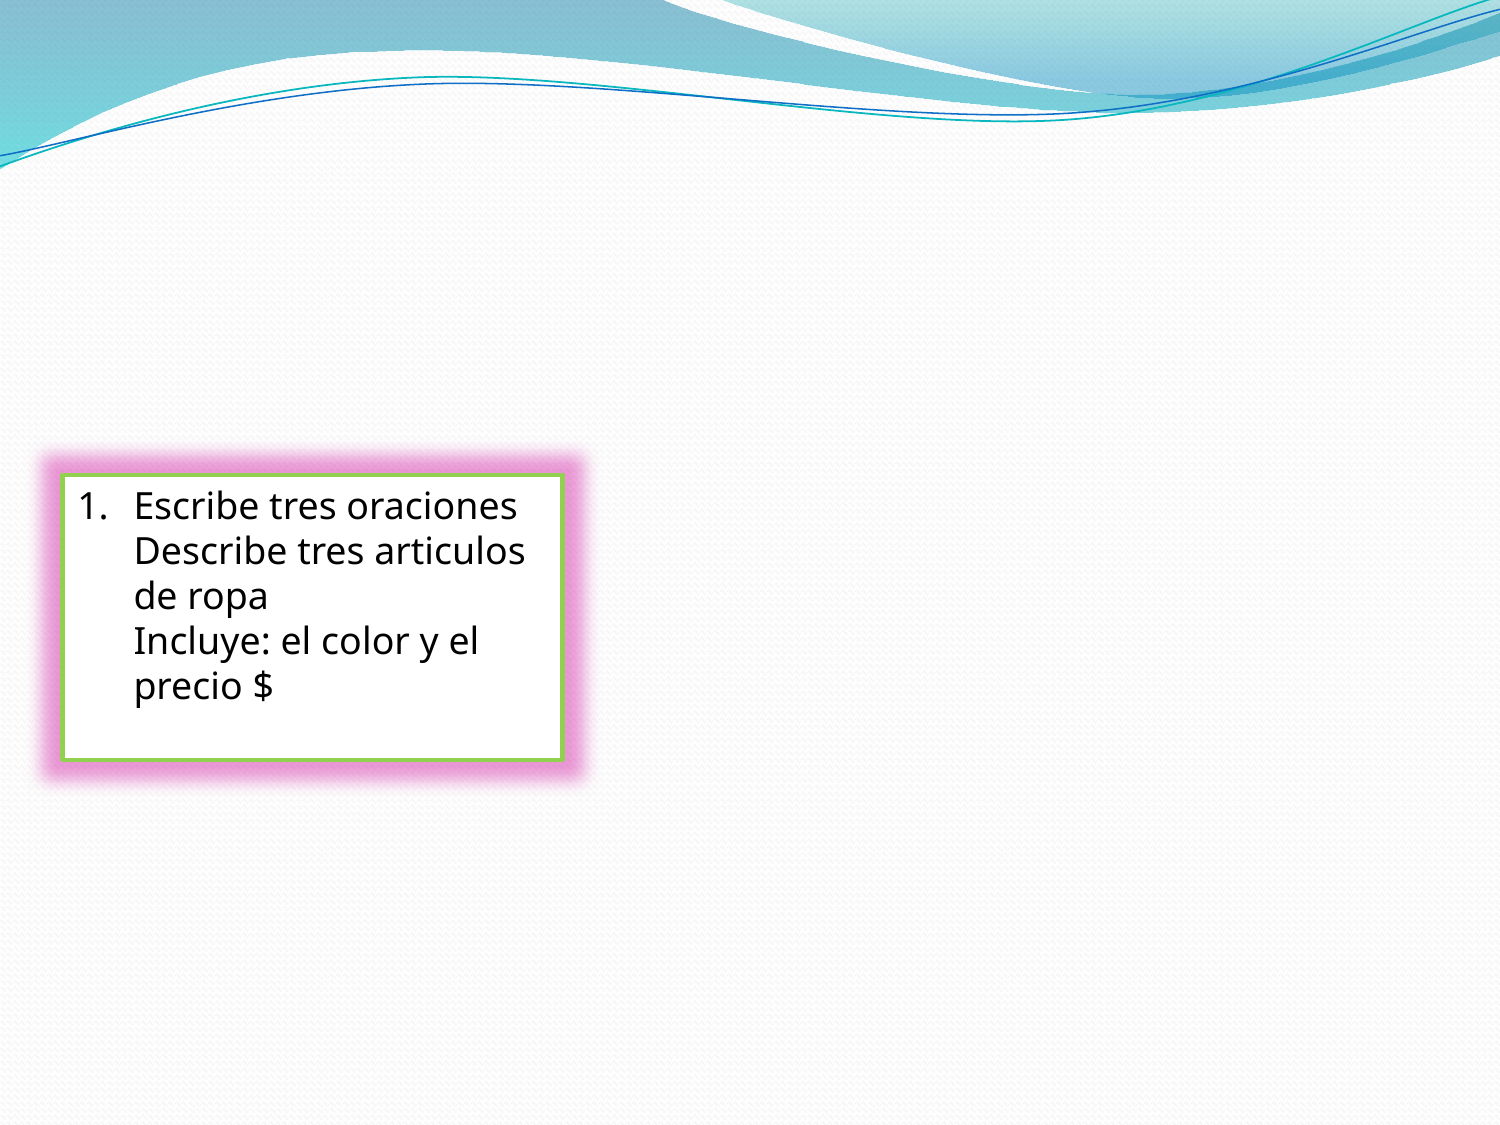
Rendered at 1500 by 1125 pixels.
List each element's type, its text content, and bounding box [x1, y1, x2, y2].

text_box Escribe tres oraciones Describe tres articulos de ropa Incluye: el color y el precio $ [60, 473, 565, 762]
